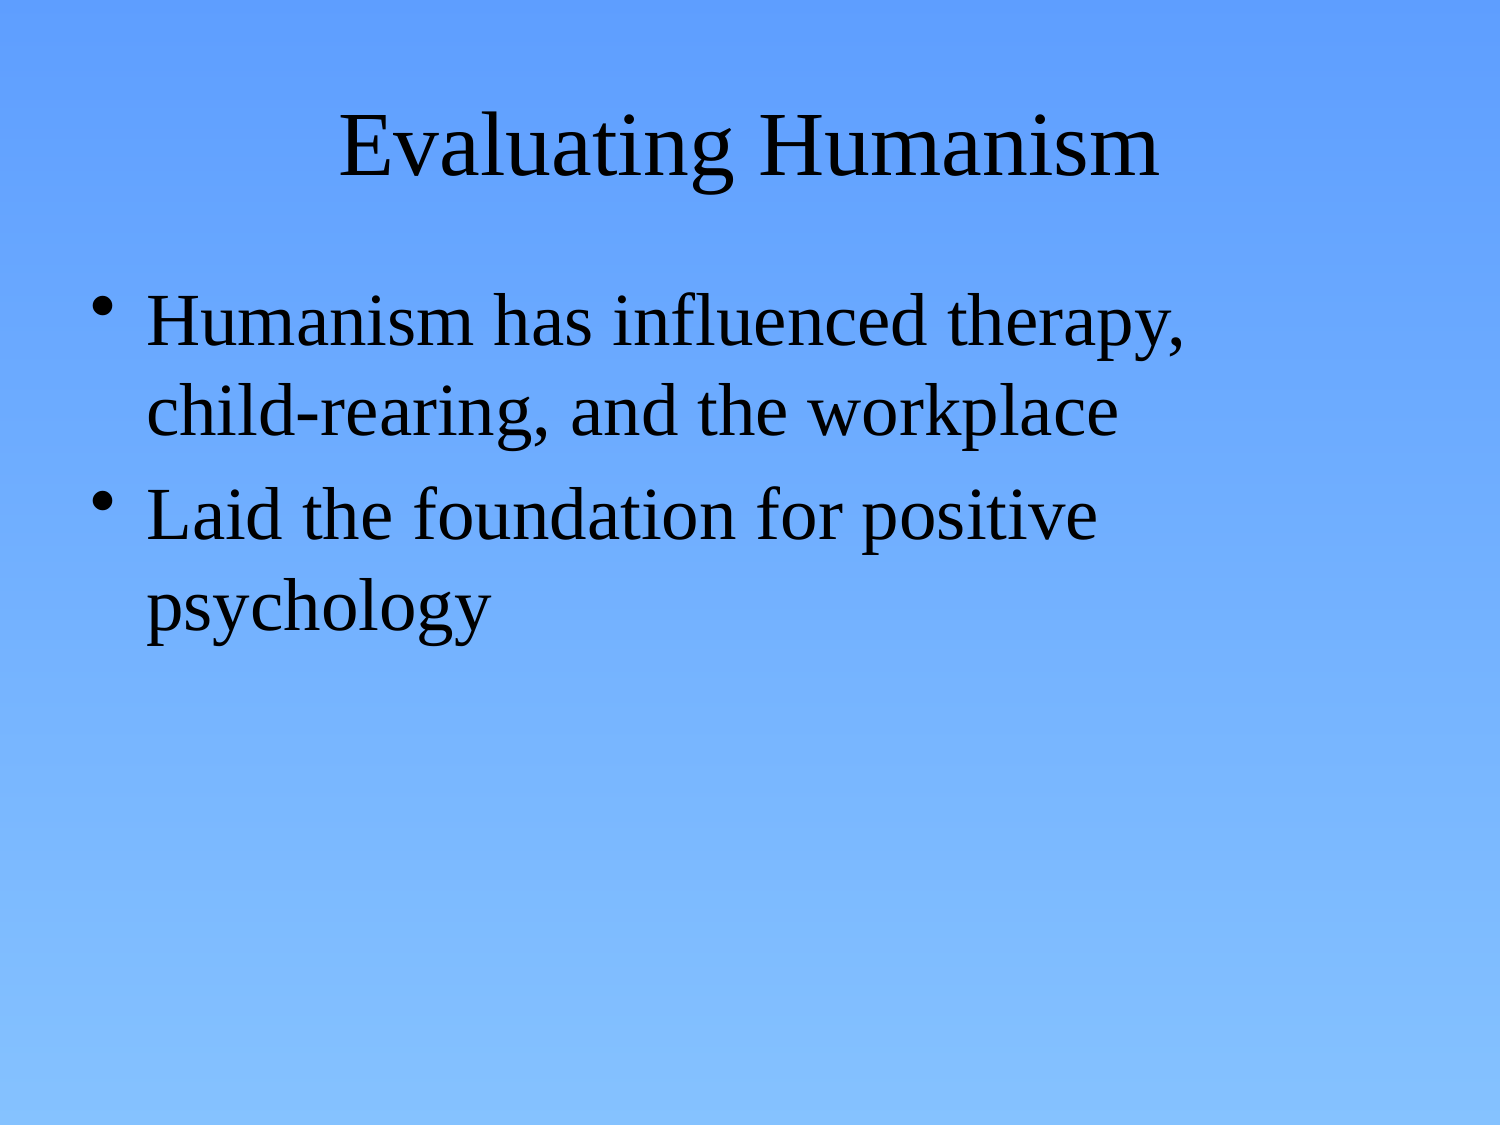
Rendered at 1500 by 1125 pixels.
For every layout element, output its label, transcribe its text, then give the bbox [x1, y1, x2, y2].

title Evaluating Humanism [74, 44, 1426, 233]
list Humanism has influenced therapy, child-rearing, and the workplace Laid the foundation for positive psychology [74, 262, 1388, 1006]
